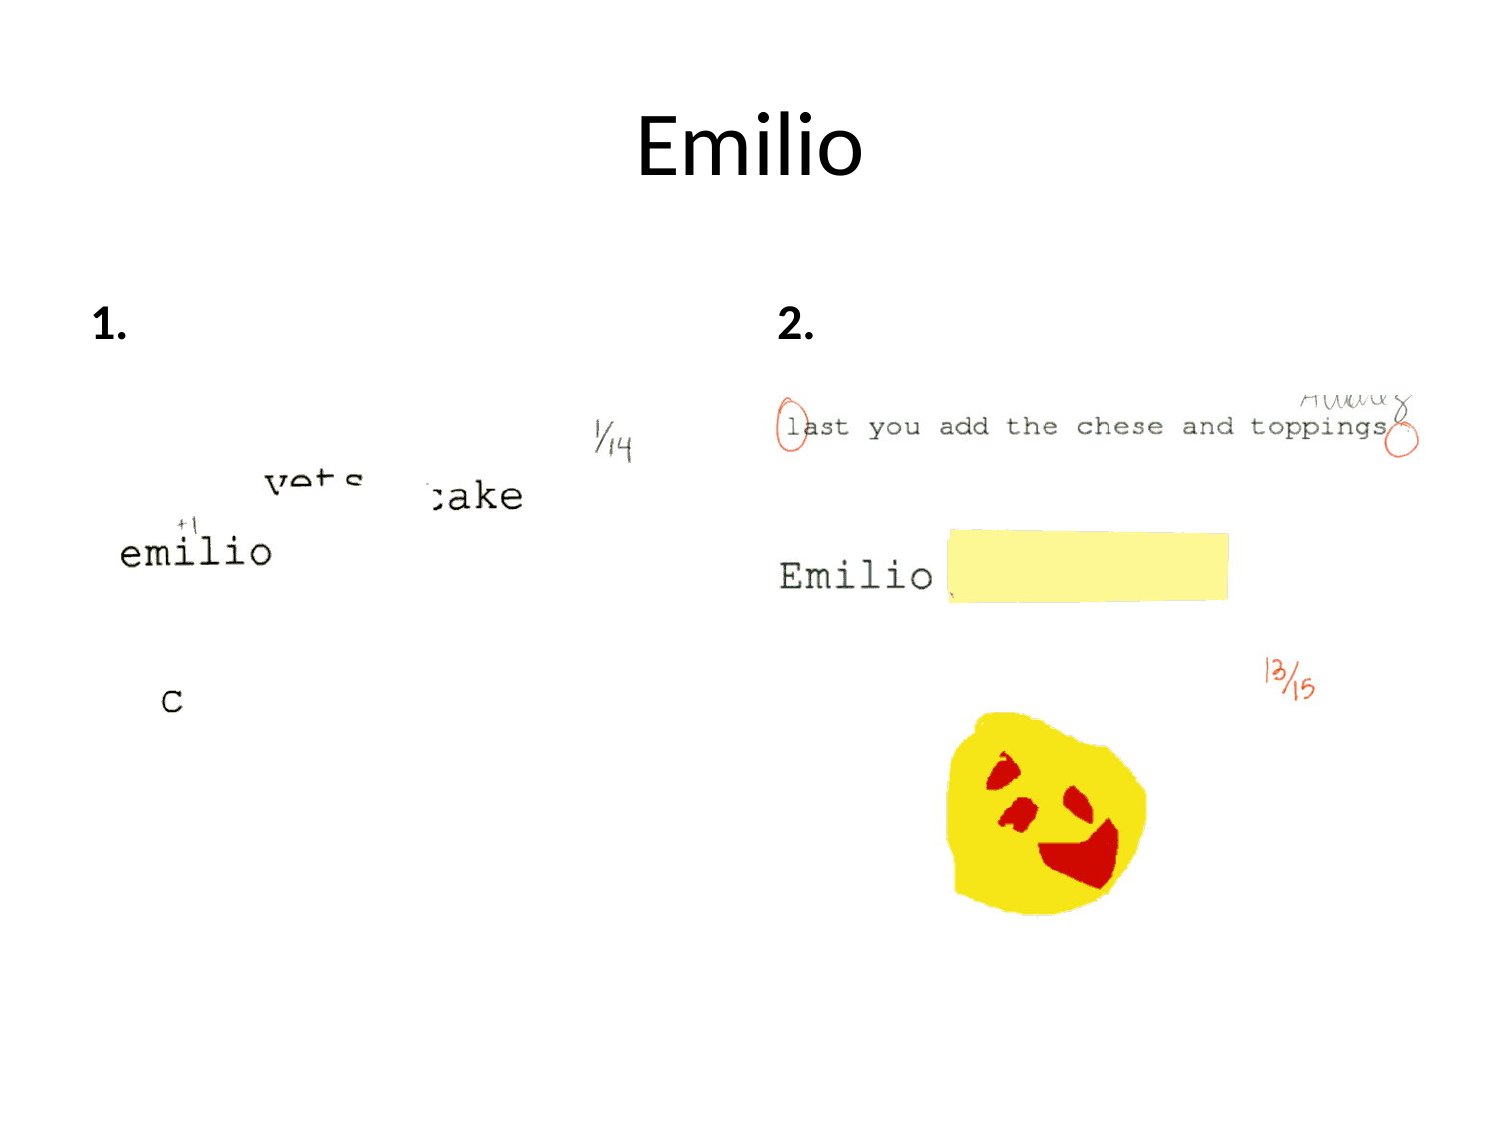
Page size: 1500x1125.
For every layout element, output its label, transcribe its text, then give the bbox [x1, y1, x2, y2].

title Emilio [75, 45, 1425, 233]
list 2. [761, 251, 1425, 357]
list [74, 395, 738, 966]
list 1. [75, 251, 738, 357]
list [761, 395, 1426, 967]
